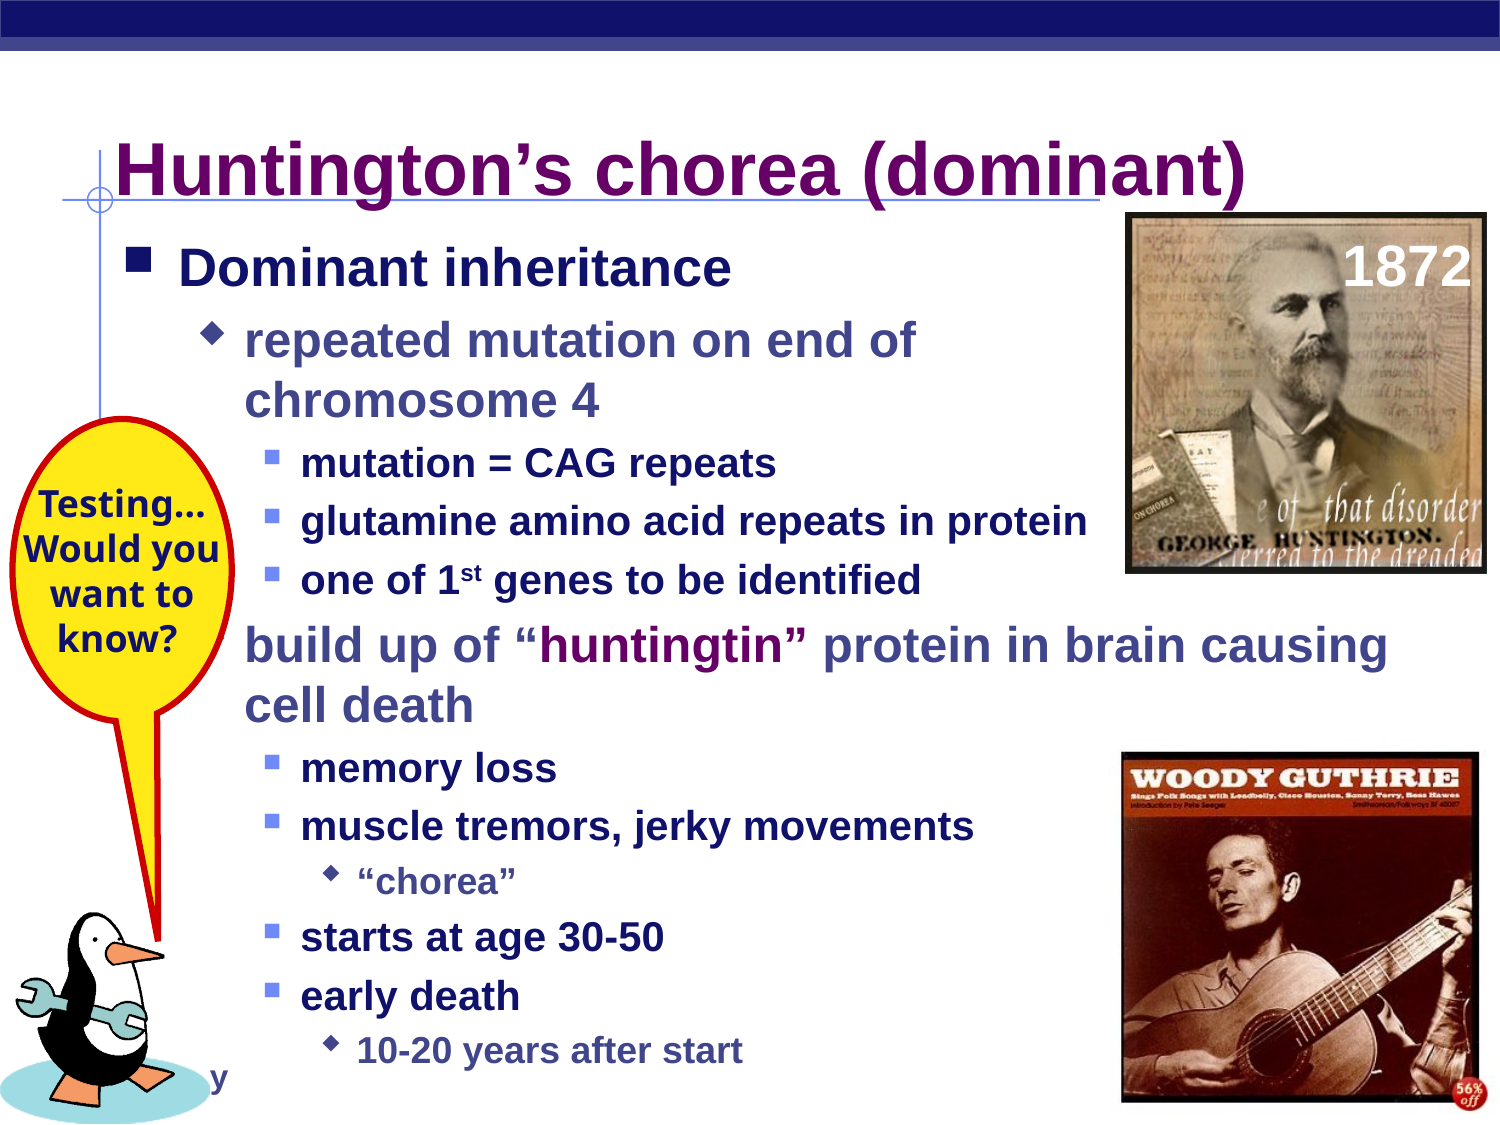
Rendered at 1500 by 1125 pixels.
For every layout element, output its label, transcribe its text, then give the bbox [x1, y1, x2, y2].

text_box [1124, 211, 1488, 575]
picture [1108, 738, 1500, 1125]
list Dominant inheritance repeated mutation on end of chromosome 4 mutation = CAG repeats glutamine amino acid repeats in protein one of 1st genes to be identified build up of “huntingtin” protein in brain causing cell death memory loss muscle tremors, jerky movements “chorea” starts at age 30-50 early death 10-20 years after start [107, 224, 1500, 1100]
text_box Testing… Would you want to know? [12, 418, 232, 910]
picture [0, 911, 210, 1125]
title Huntington’s chorea (dominant) [99, 112, 1500, 238]
